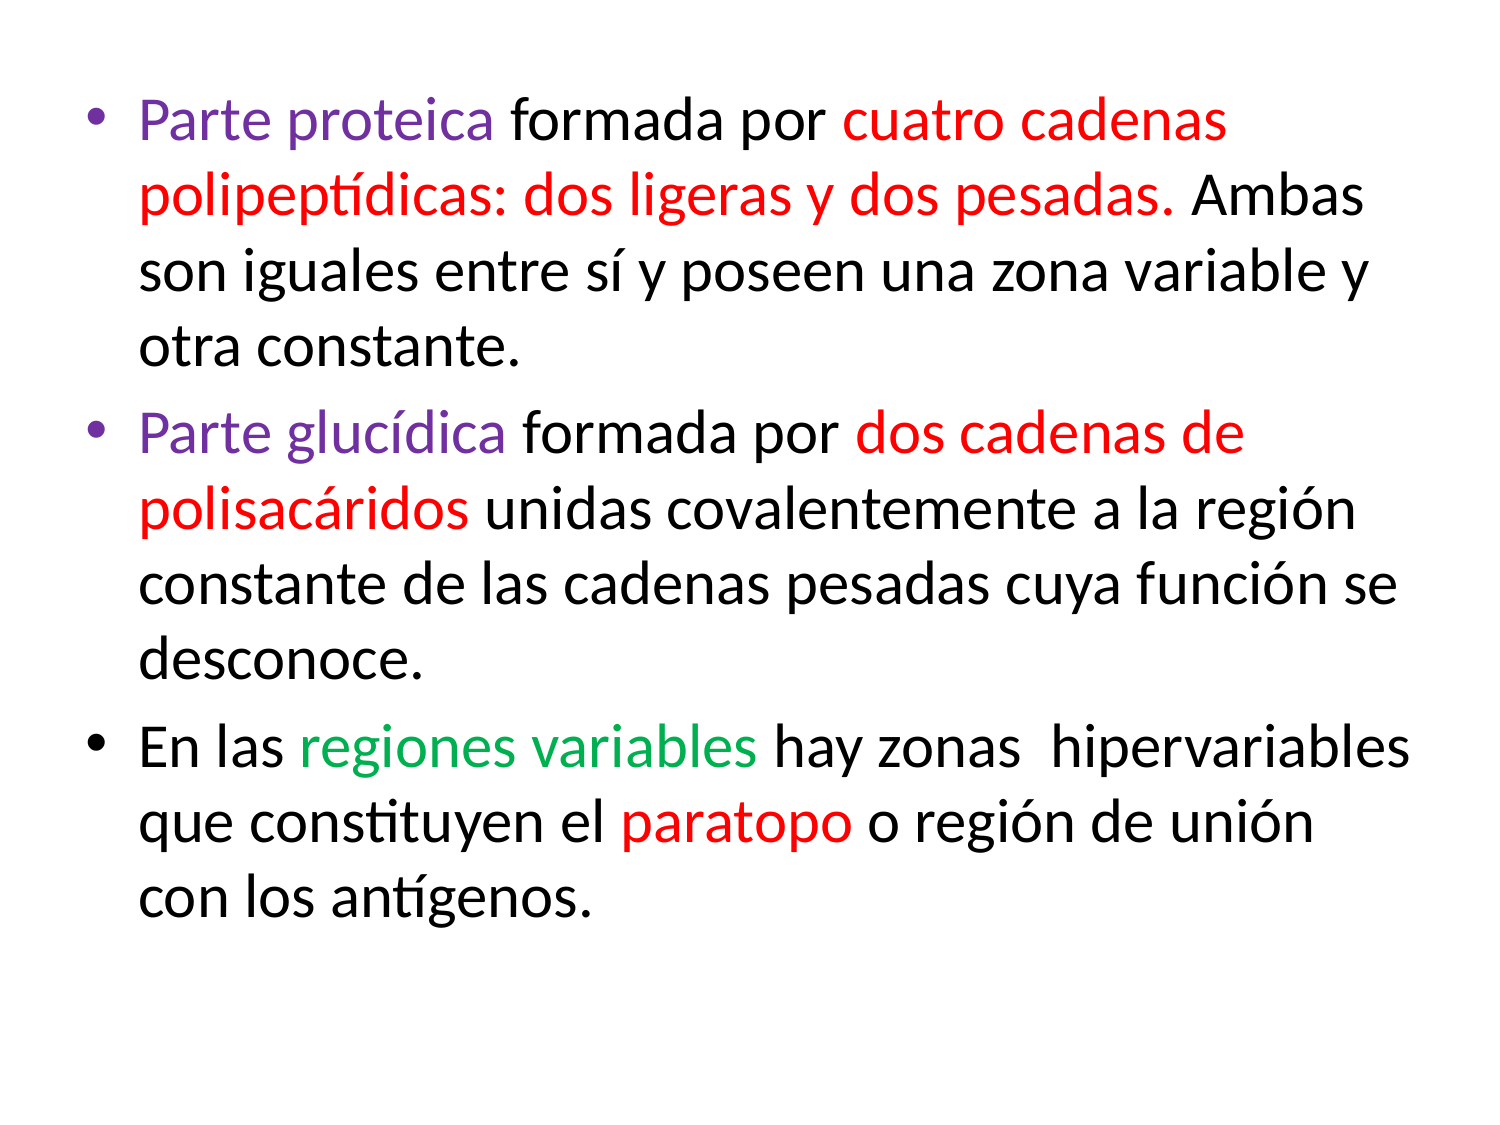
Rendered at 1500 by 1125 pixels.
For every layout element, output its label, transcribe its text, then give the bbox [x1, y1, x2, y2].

list Parte proteica formada por cuatro cadenas polipeptídicas: dos ligeras y dos pesadas. Ambas son iguales entre sí y poseen una zona variable y otra constante. Parte glucídica formada por dos cadenas de polisacáridos unidas covalentemente a la región constante de las cadenas pesadas cuya función se desconoce. En las regiones variables hay zonas hipervariables que constituyen el paratopo o región de unión con los antígenos. [70, 70, 1430, 1079]
